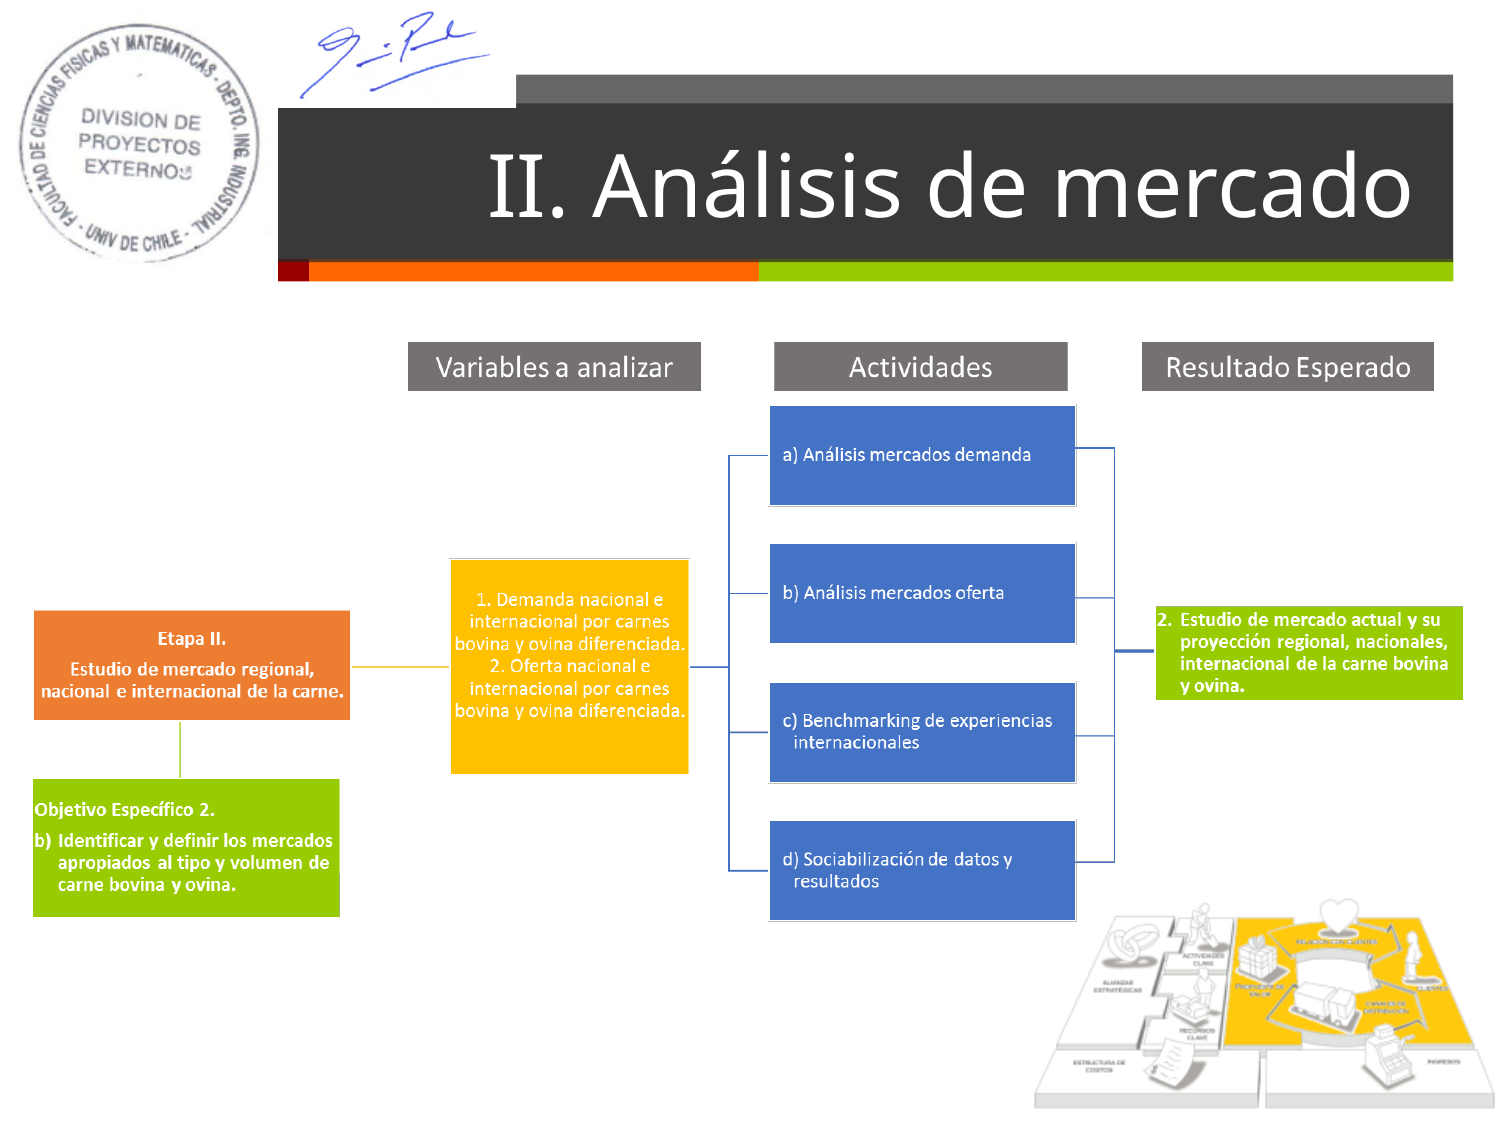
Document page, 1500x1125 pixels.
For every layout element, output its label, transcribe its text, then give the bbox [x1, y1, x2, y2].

title II. Análisis de mercado [284, 103, 1454, 263]
picture [0, 0, 517, 286]
picture [21, 321, 1499, 1124]
